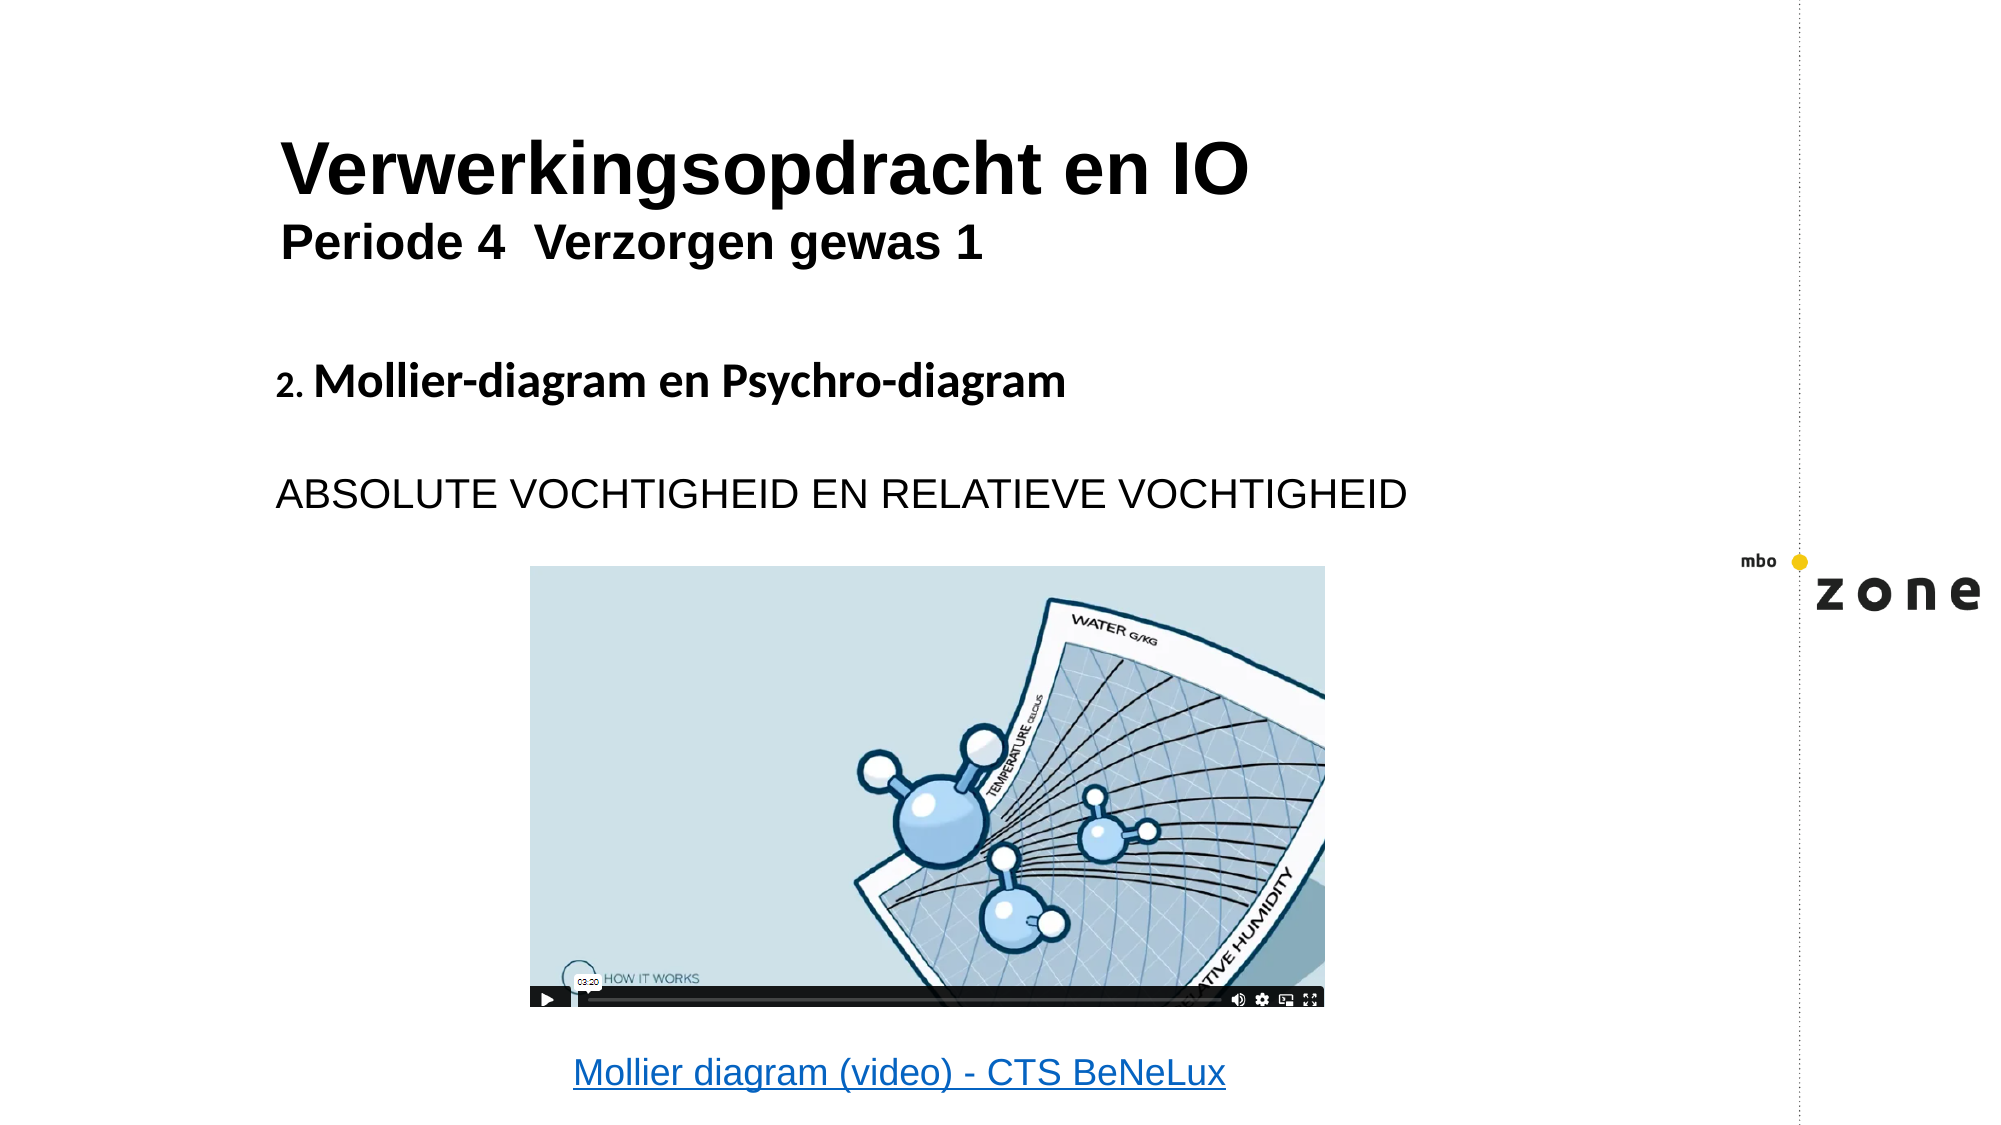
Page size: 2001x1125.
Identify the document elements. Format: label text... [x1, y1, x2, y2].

text_box Verwerkingsopdracht en IO Periode 4 Verzorgen gewas 1 [265, 112, 1267, 338]
picture [530, 566, 1325, 1007]
text_box Mollier diagram (video) - CTS BeNeLux [558, 1040, 1559, 1101]
text_box 2. Mollier-diagram en Psychro-diagram ABSOLUTE VOCHTIGHEID EN RELATIEVE VOCHTIGHEID [260, 339, 1707, 645]
picture [1596, 0, 2001, 1125]
